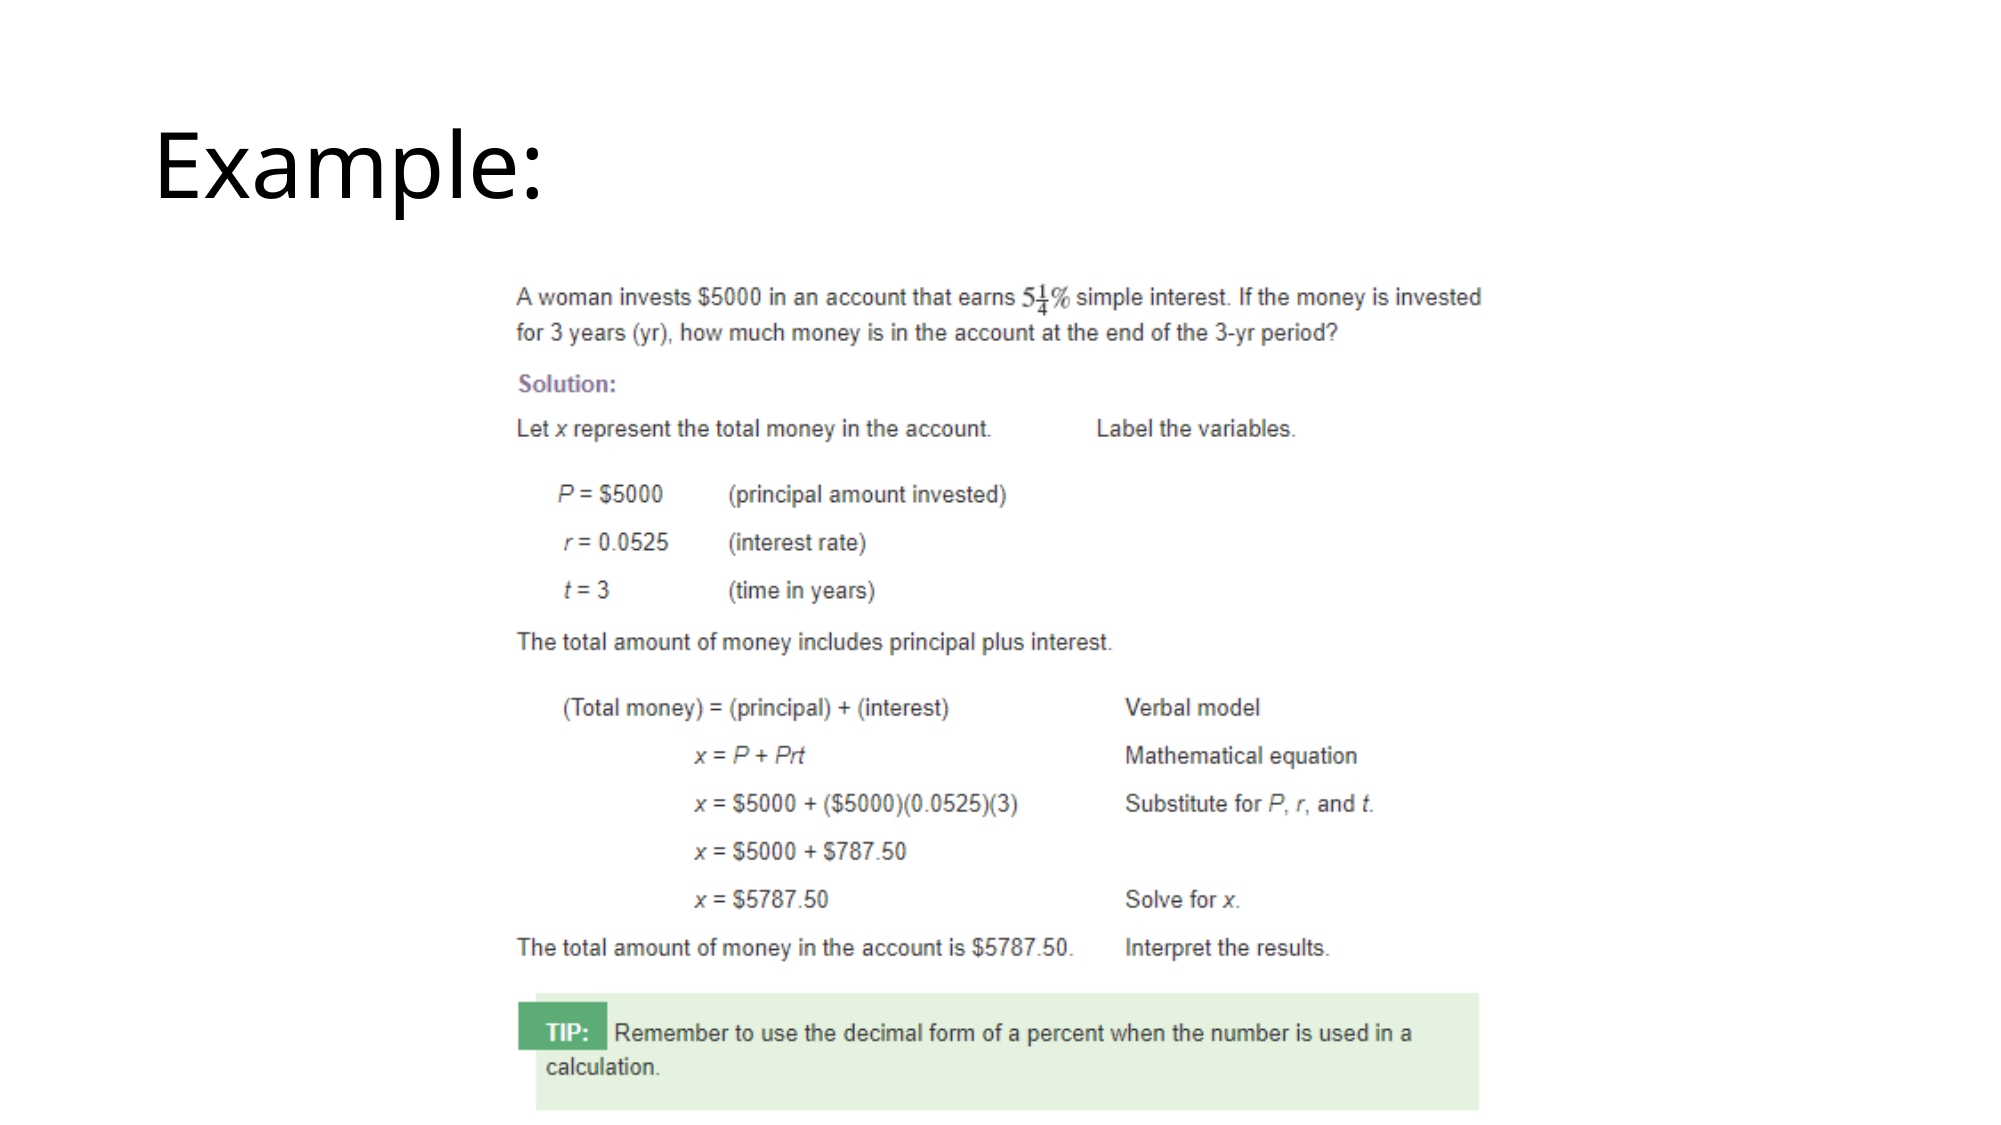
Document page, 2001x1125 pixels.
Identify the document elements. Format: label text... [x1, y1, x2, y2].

title Example: [137, 59, 1863, 278]
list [508, 277, 1492, 1125]
